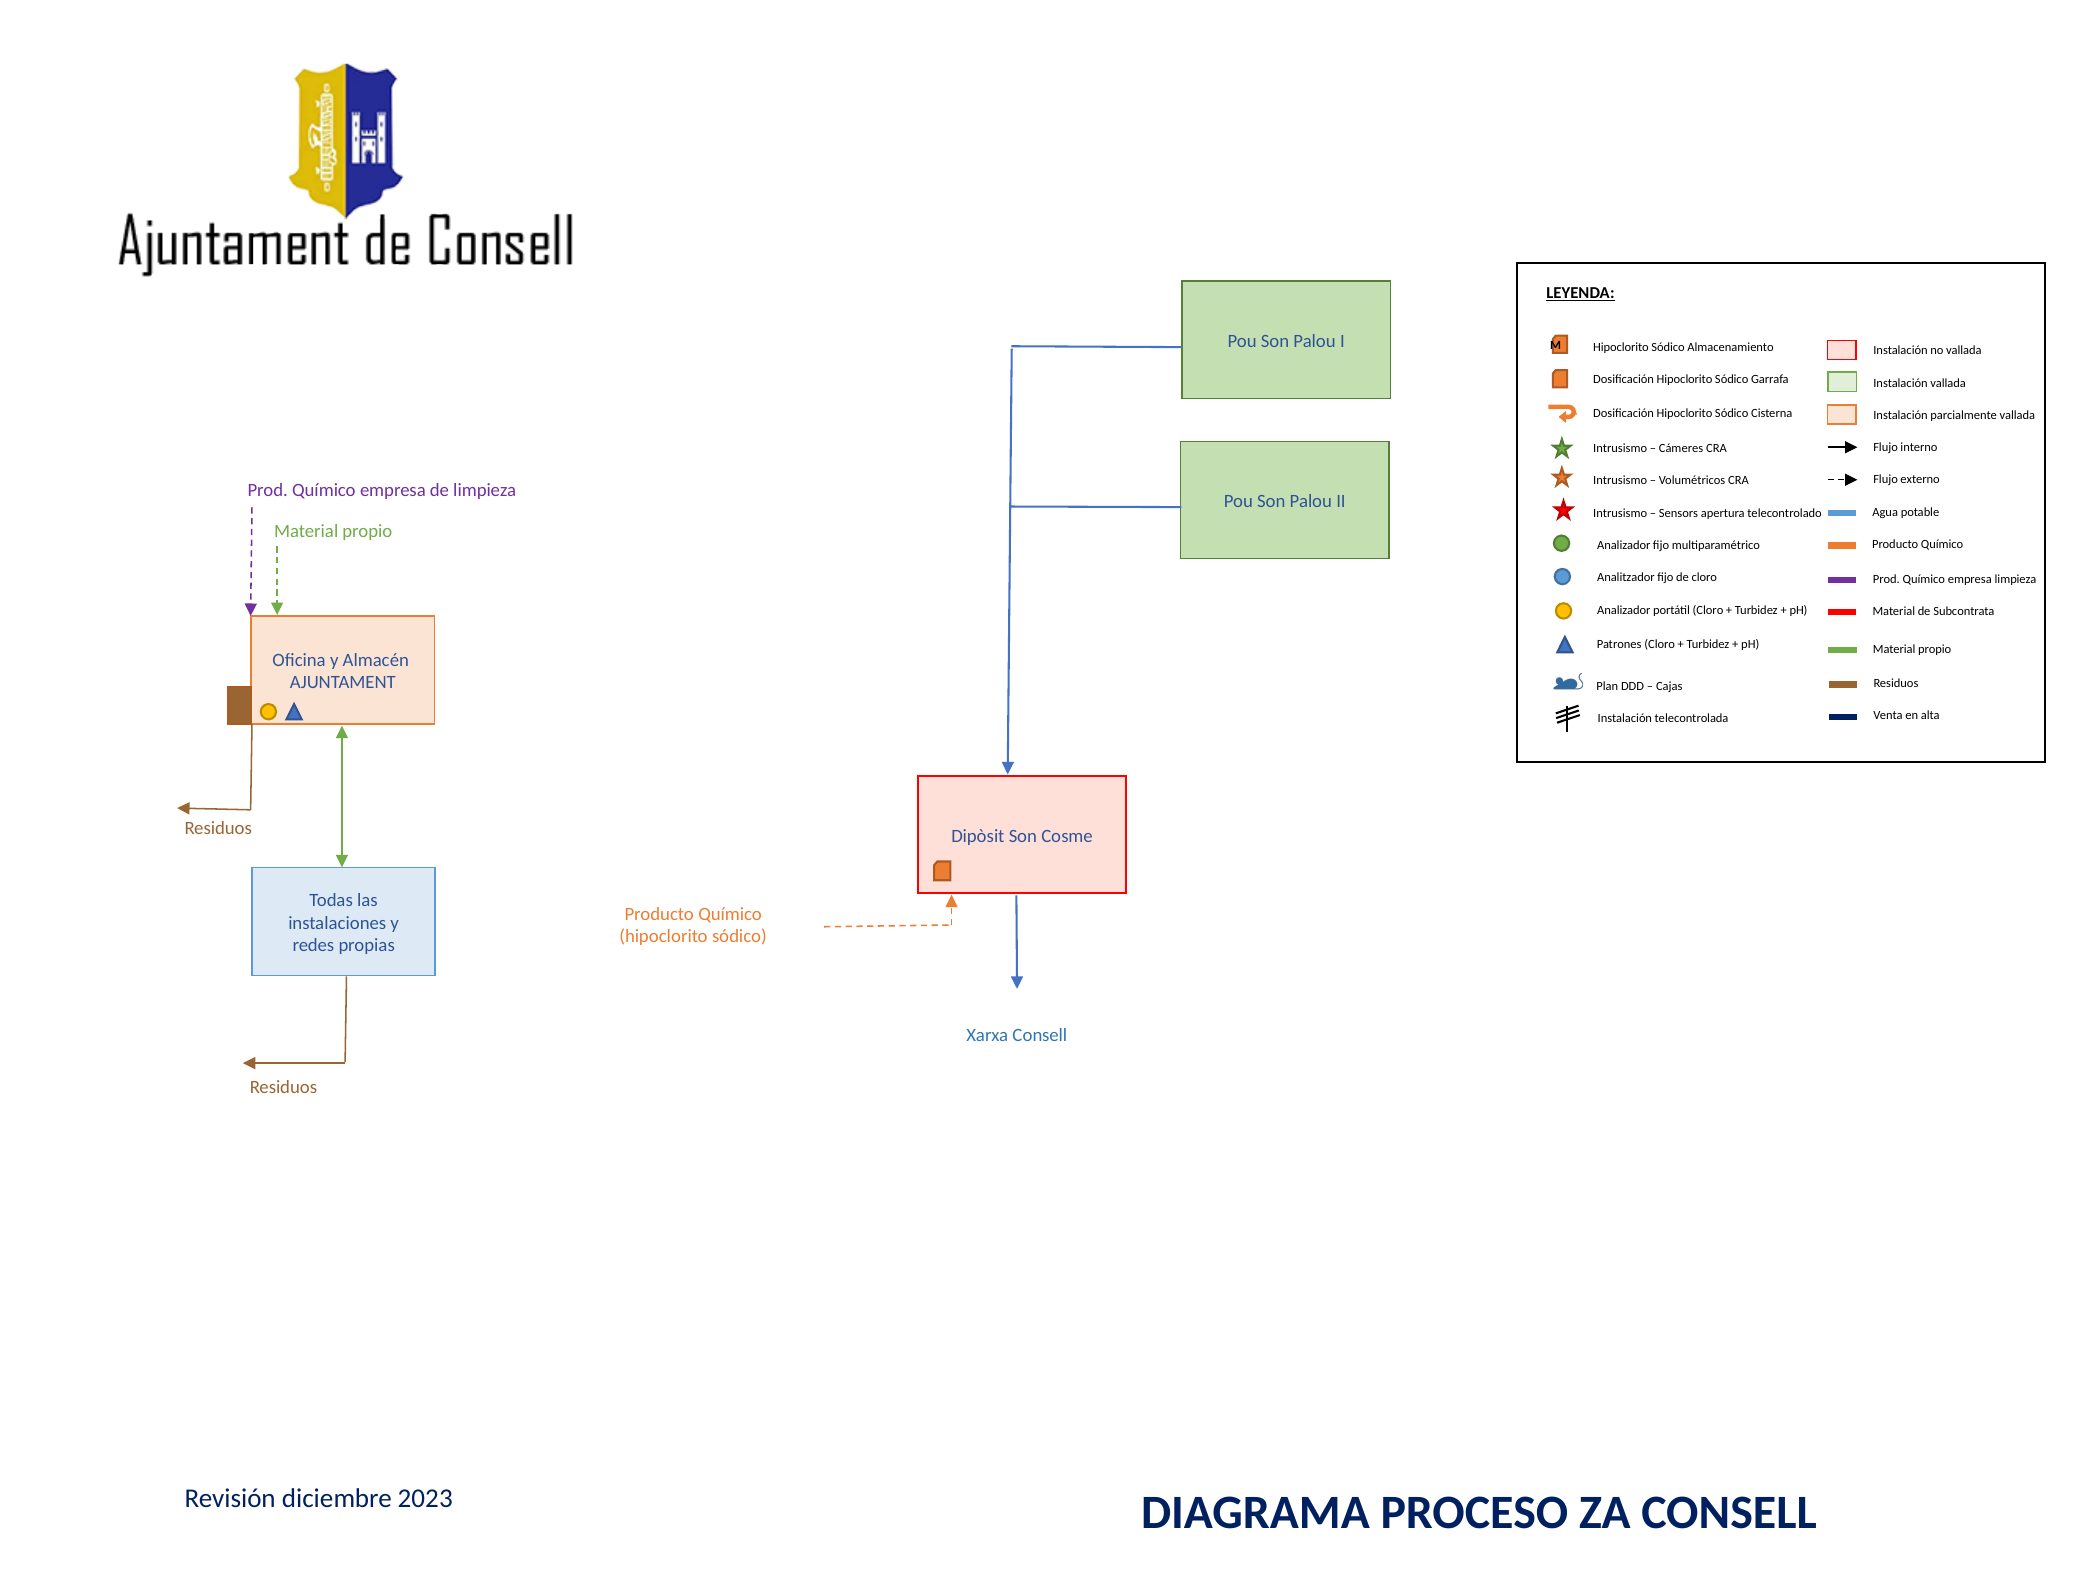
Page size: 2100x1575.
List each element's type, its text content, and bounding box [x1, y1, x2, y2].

text_box Instalación telecontrolada [1582, 702, 1858, 733]
text_box LEYENDA: [1531, 274, 1761, 310]
text_box Instalación parcialmente vallada [1858, 399, 2088, 430]
text_box Pou Son Palou I [1181, 281, 1391, 399]
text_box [824, 924, 948, 928]
text_box [1554, 500, 1573, 519]
text_box Flujo externo [1858, 463, 2088, 494]
text_box [1549, 405, 1576, 421]
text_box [1544, 329, 1568, 361]
text_box Xarxa Consell [863, 1015, 1170, 1054]
text_box Hipoclorito Sódico Almacenamiento [1578, 331, 1808, 362]
text_box DIAGRAMA PROCESO ZA CONSELL [1126, 1472, 2055, 1546]
text_box [1557, 636, 1573, 653]
text_box Residuos [1858, 667, 2088, 698]
text_box Prod. Químico empresa limpieza [1857, 563, 2088, 594]
text_box Instalación no vallada [1858, 334, 2088, 365]
text_box Patrones (Cloro + Turbidez + pH) [1581, 628, 1808, 659]
text_box Plan DDD – Cajas [1581, 670, 1857, 701]
text_box Producto Químico (hipoclorito sódico) [587, 894, 799, 989]
text_box Dosificación Hipoclorito Sódico Garrafa [1578, 363, 1808, 394]
text_box Intrusismo – Cámeres CRA [1578, 432, 1808, 463]
text_box Intrusismo – Volumétricos CRA [1578, 464, 1808, 495]
text_box [1553, 535, 1570, 551]
picture [111, 45, 581, 296]
text_box Analitzador fijo de cloro [1582, 561, 1812, 592]
text_box Producto Químico [1857, 528, 2087, 559]
text_box [1828, 372, 1857, 392]
text_box Material de Subcontrata [1857, 595, 2087, 626]
text_box Revisión diciembre 2023 [169, 1472, 521, 1521]
text_box Analizador portátil (Cloro + Turbidez + pH) [1582, 594, 1833, 625]
text_box Instalación vallada [1858, 367, 2088, 398]
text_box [121, 469, 563, 976]
text_box [1553, 439, 1571, 457]
text_box Residuos [187, 1067, 380, 1105]
text_box [1516, 262, 2045, 762]
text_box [1007, 511, 1012, 775]
text_box [934, 861, 951, 881]
text_box Analizador fijo multiparamétrico [1582, 529, 1812, 560]
text_box Pou Son Palou II [1180, 441, 1389, 559]
text_box Agua potable [1857, 496, 2087, 527]
text_box Flujo interno [1858, 430, 2088, 461]
text_box [1553, 468, 1571, 486]
text_box Dosificación Hipoclorito Sódico Cisterna [1578, 397, 1808, 428]
picture [1549, 671, 1587, 692]
text_box [1827, 404, 1856, 425]
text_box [1555, 705, 1581, 732]
text_box [1827, 340, 1856, 360]
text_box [1007, 348, 1012, 508]
text_box [1555, 603, 1572, 619]
text_box Material propio [1857, 633, 2088, 664]
text_box Dipòsit Son Cosme [917, 775, 1127, 894]
text_box Intrusismo – Sensors apertura telecontrolado [1578, 497, 1848, 528]
text_box [1554, 568, 1571, 585]
text_box Venta en alta [1858, 699, 2088, 730]
text_box [1552, 370, 1568, 388]
